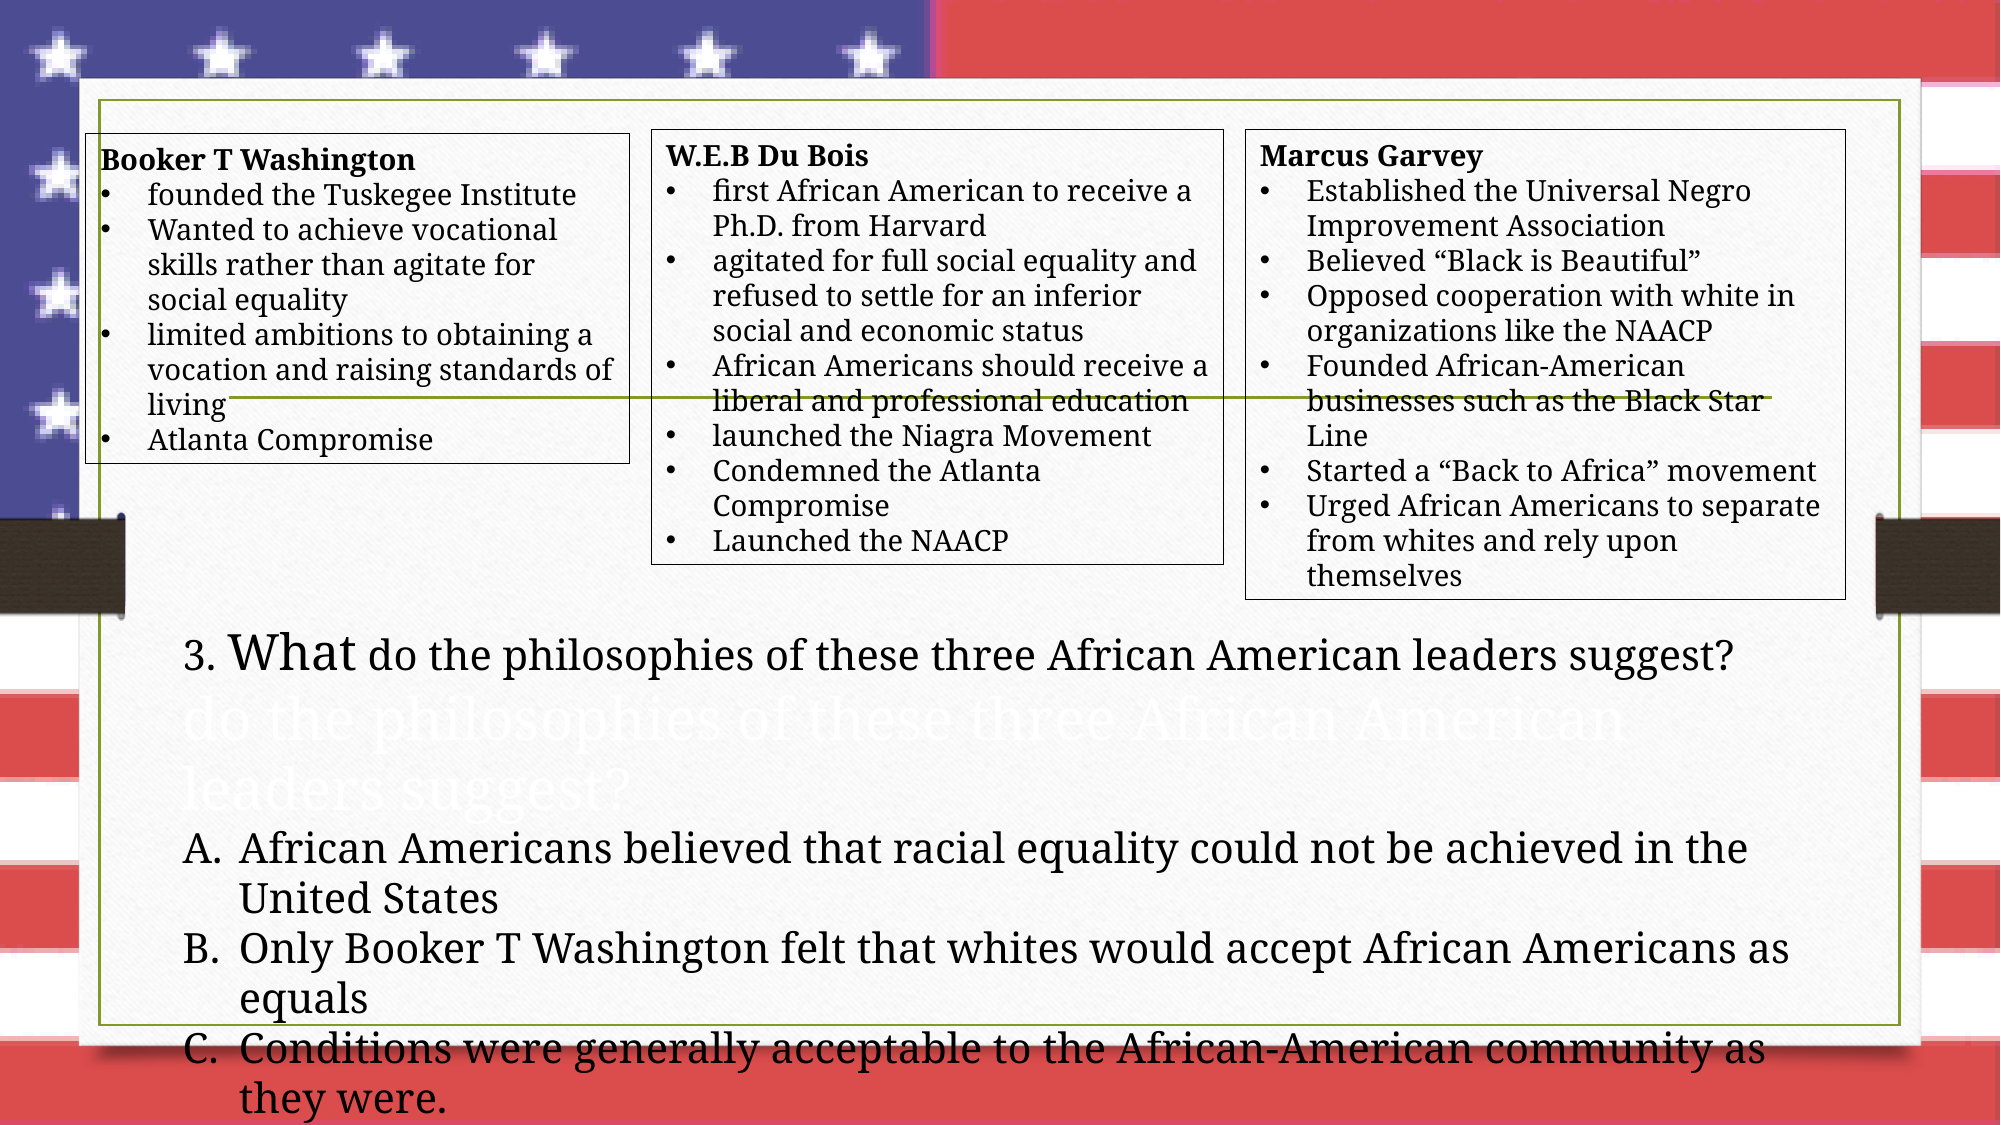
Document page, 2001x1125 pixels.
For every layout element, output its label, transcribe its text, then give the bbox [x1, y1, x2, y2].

picture [0, 0, 2001, 1125]
text_box Booker T Washington founded the Tuskegee Institute Wanted to achieve vocational skills rather than agitate for social equality limited ambitions to obtaining a vocation and raising standards of living Atlanta Compromise [85, 133, 630, 464]
text_box W.E.B Du Bois first African American to receive a Ph.D. from Harvard agitated for full social equality and refused to settle for an inferior social and economic status African Americans should receive a liberal and professional education launched the Niagra Movement Condemned the Atlanta Compromise Launched the NAACP [651, 129, 1224, 565]
text_box Marcus Garvey Established the Universal Negro Improvement Association Believed “Black is Beautiful” Opposed cooperation with white in organizations like the NAACP Founded African-American businesses such as the Black Star Line Started a “Back to Africa” movement Urged African Americans to separate from whites and rely upon themselves [1245, 129, 1846, 600]
text_box 3. What do the philosophies of these three African American leaders suggest? do the philosophies of these three African American leaders suggest? African Americans believed that racial equality could not be achieved in the United States Only Booker T Washington felt that whites would accept African Americans as equals Conditions were generally acceptable to the African-American community as they were. Frustrations with continuing inequality led African Americans to fight discrimination in different ways [167, 604, 1812, 1125]
